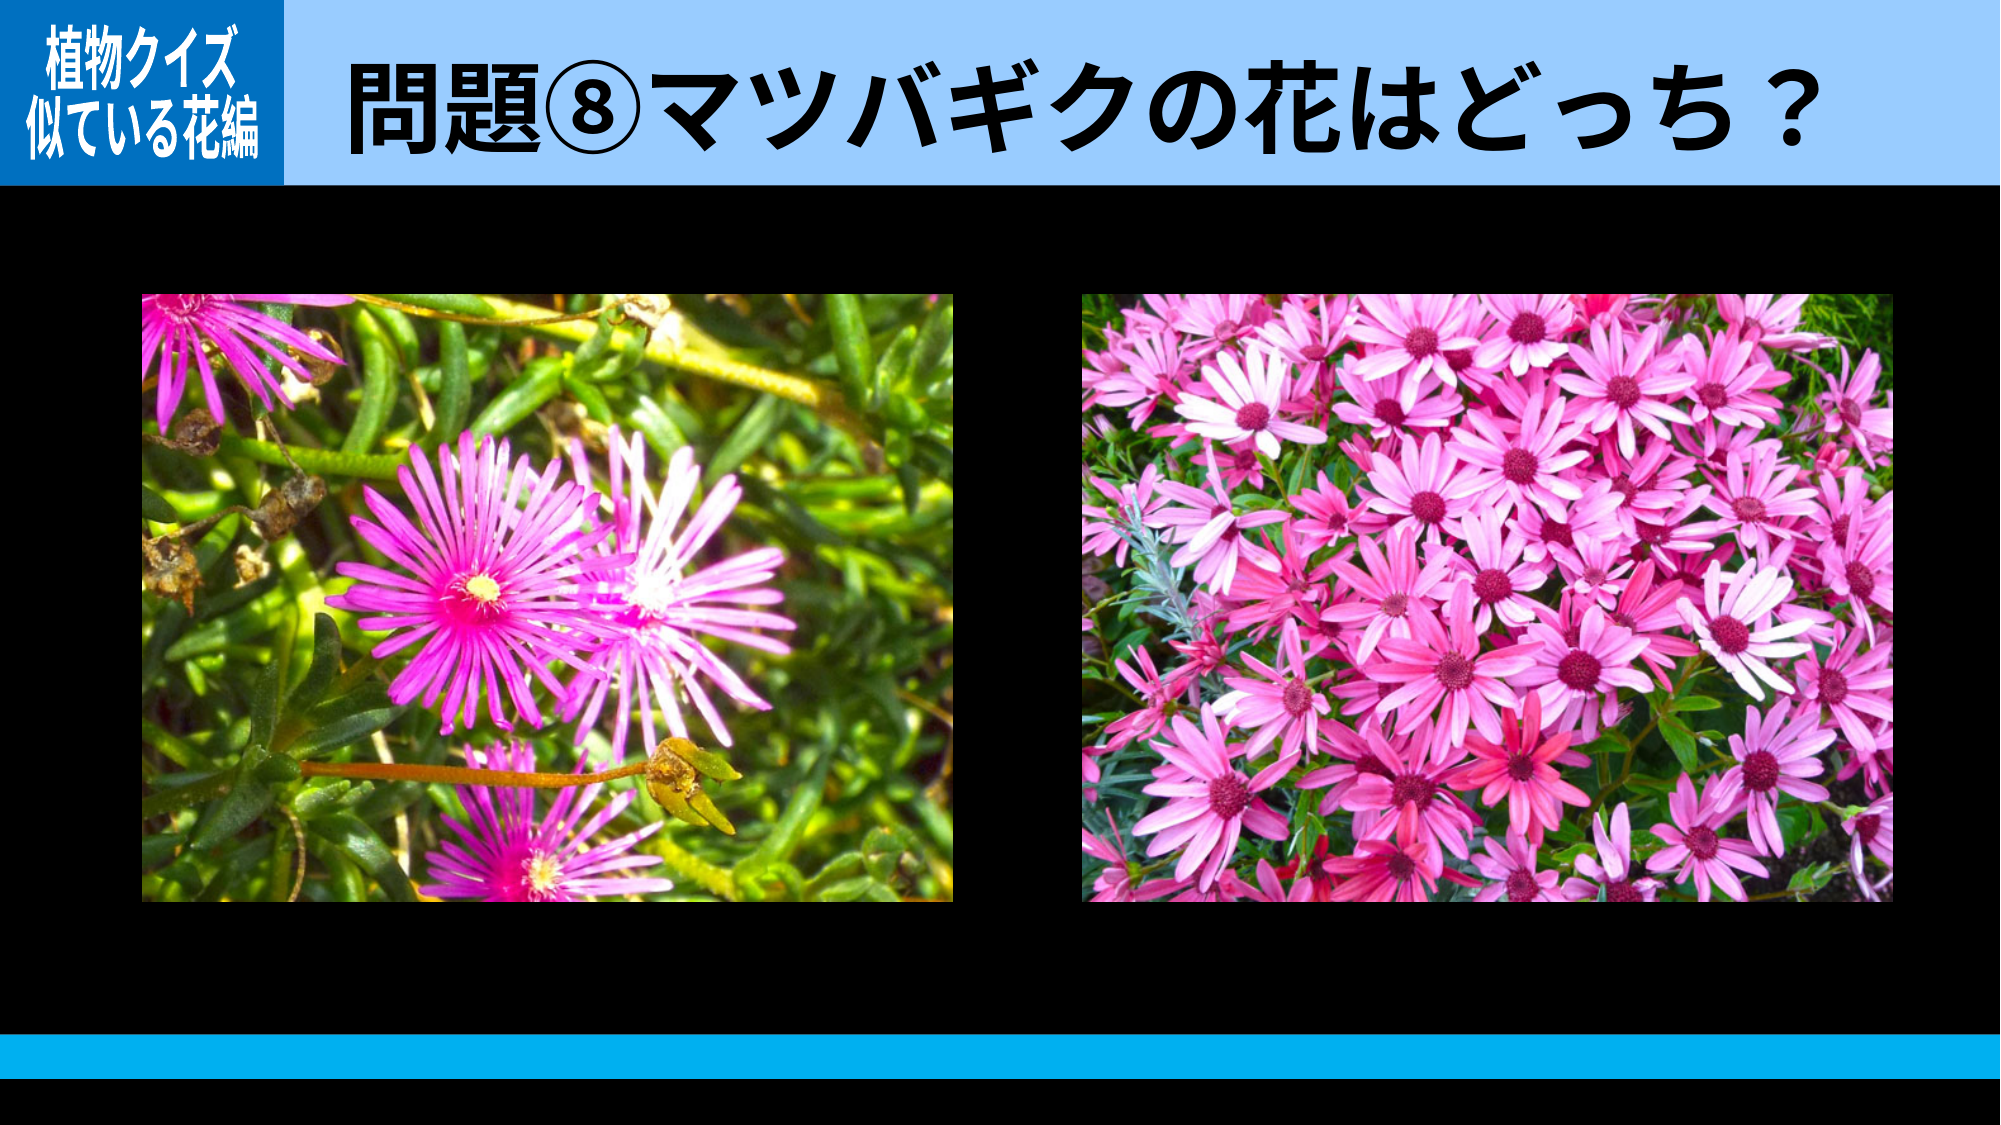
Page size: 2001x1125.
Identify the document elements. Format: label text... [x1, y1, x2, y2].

picture [142, 294, 953, 902]
text_box 問題⑧マツバギクの花はどっち？ [329, 38, 1859, 173]
picture [1082, 294, 1893, 902]
text_box [0, 1034, 2000, 1079]
